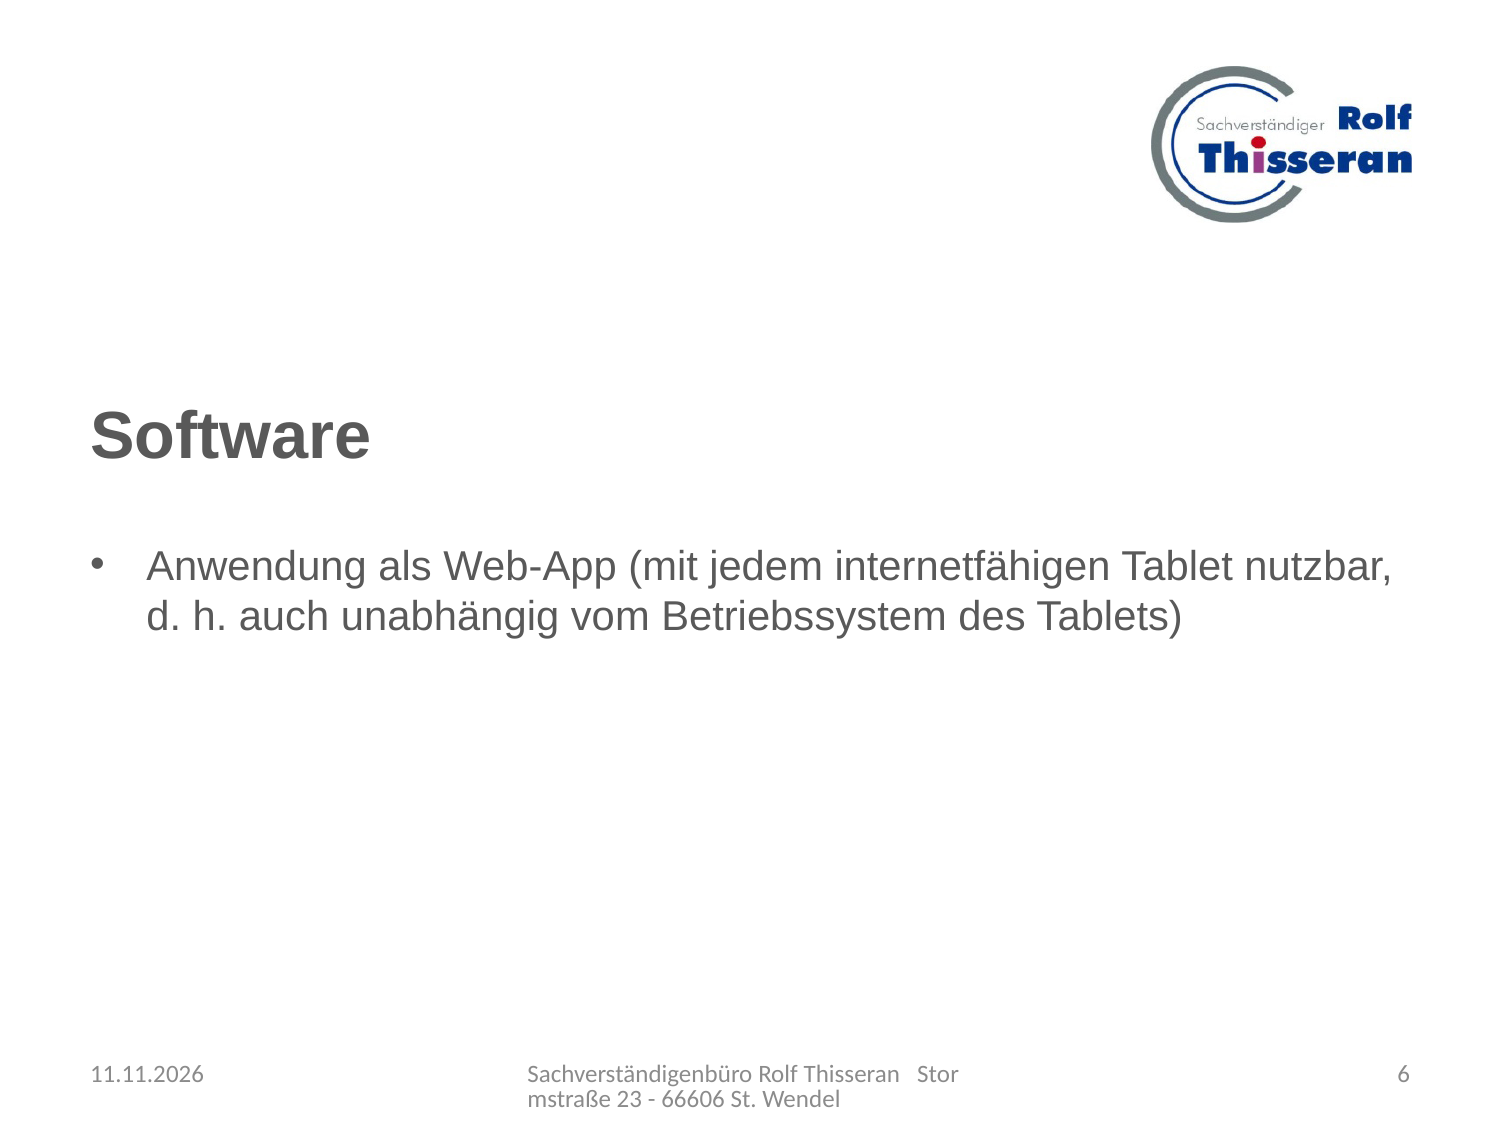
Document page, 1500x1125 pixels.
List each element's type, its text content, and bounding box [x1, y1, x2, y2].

footer Sachverständigenbüro Rolf Thisseran Stormstraße 23 - 66606 St. Wendel [512, 1042, 988, 1103]
list Software Anwendung als Web-App (mit jedem internetfähigen Tablet nutzbar, d. h. auch unabhängig vom Betriebssystem des Tablets) [75, 290, 1425, 1005]
picture [1151, 66, 1412, 223]
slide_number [75, 1042, 425, 1103]
slide_number 6 [1074, 1042, 1425, 1103]
